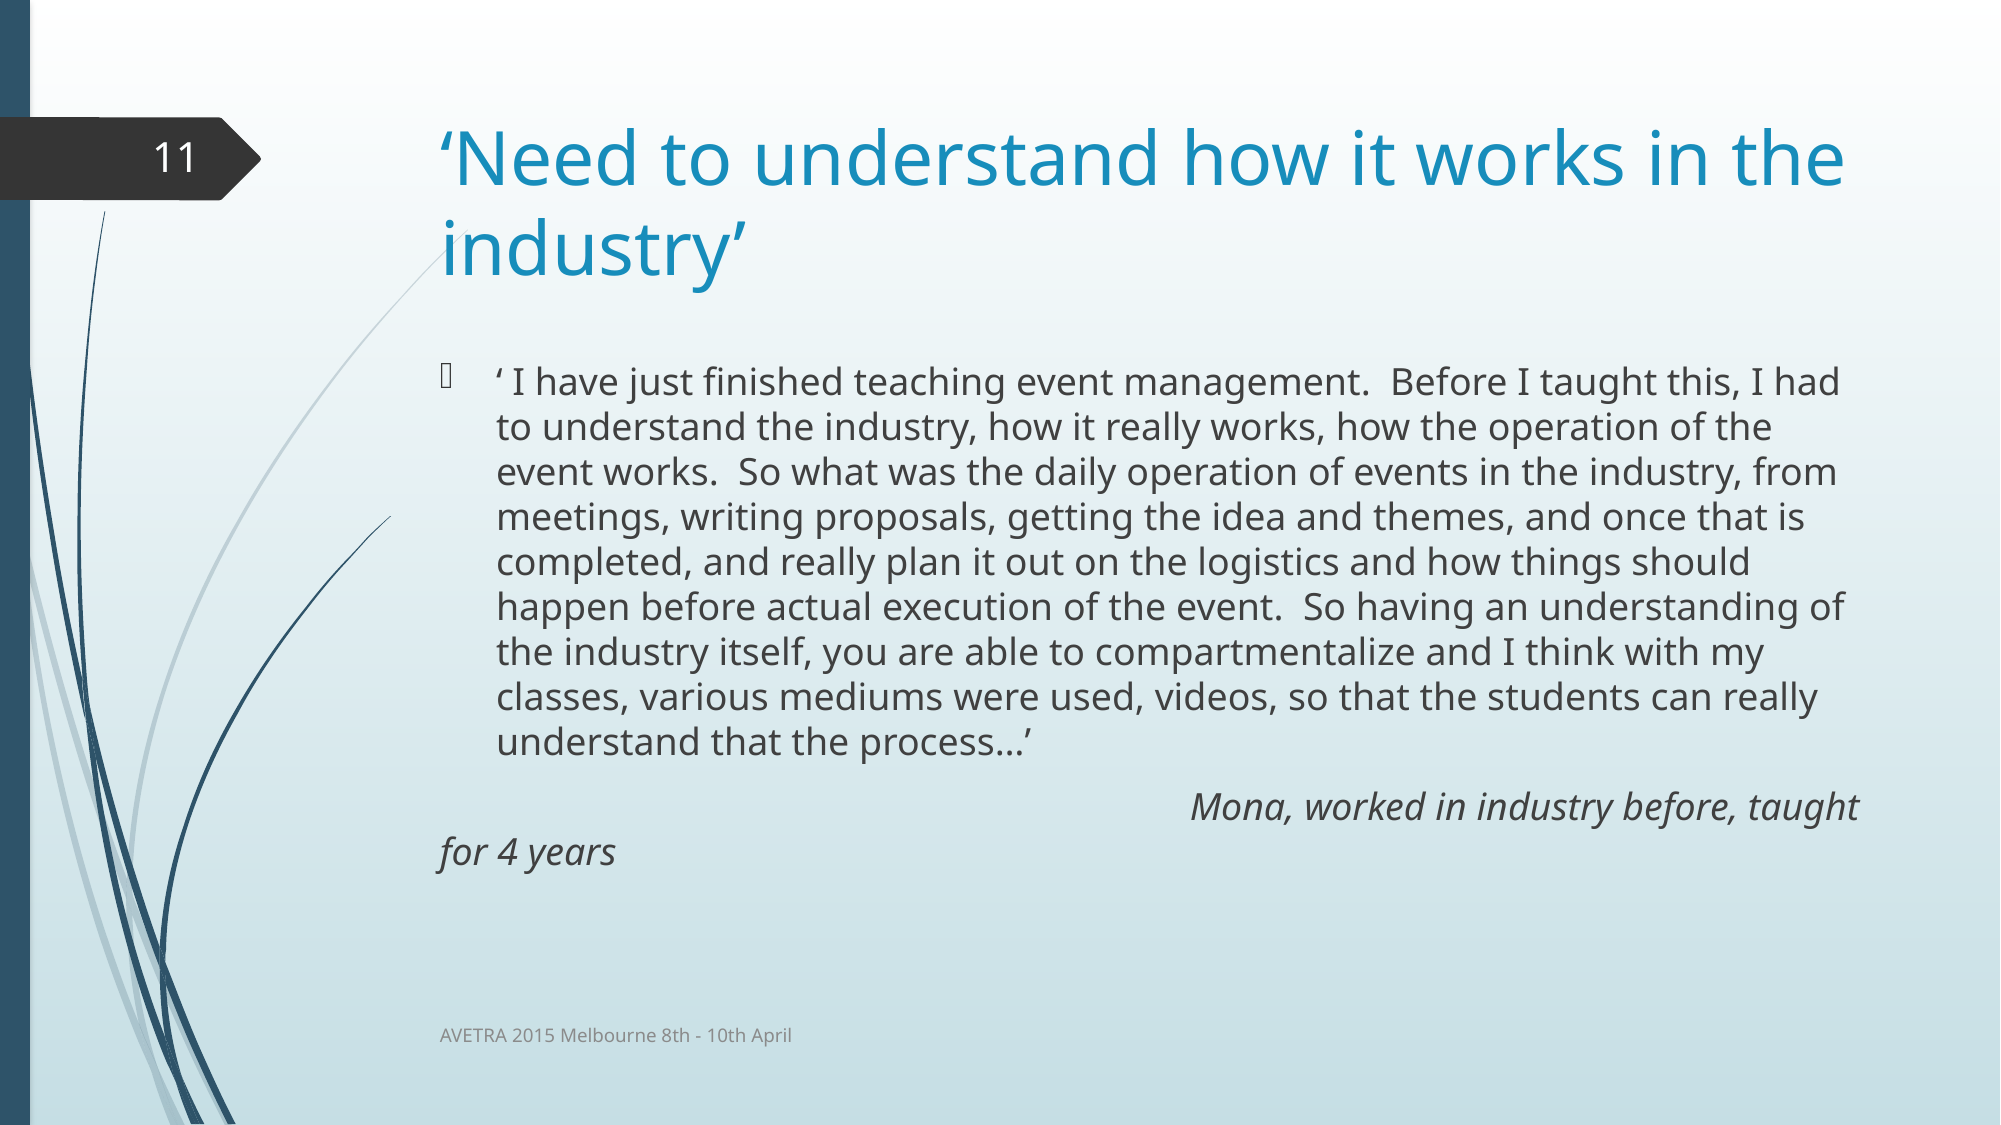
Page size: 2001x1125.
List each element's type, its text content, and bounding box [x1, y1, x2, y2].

list ‘ I have just finished teaching event management. Before I taught this, I had to understand the industry, how it really works, how the operation of the event works. So what was the daily operation of events in the industry, from meetings, writing proposals, getting the idea and themes, and once that is completed, and really plan it out on the logistics and how things should happen before actual execution of the event. So having an understanding of the industry itself, you are able to compartmentalize and I think with my classes, various mediums were used, videos, so that the students can really understand that the process…’ Mona, worked in industry before, taught for 4 years [424, 350, 1888, 970]
title ‘Need to understand how it works in the industry’ [425, 102, 1888, 313]
slide_number 11 [87, 129, 216, 190]
footer AVETRA 2015 Melbourne 8th - 10th April [424, 1006, 1675, 1067]
